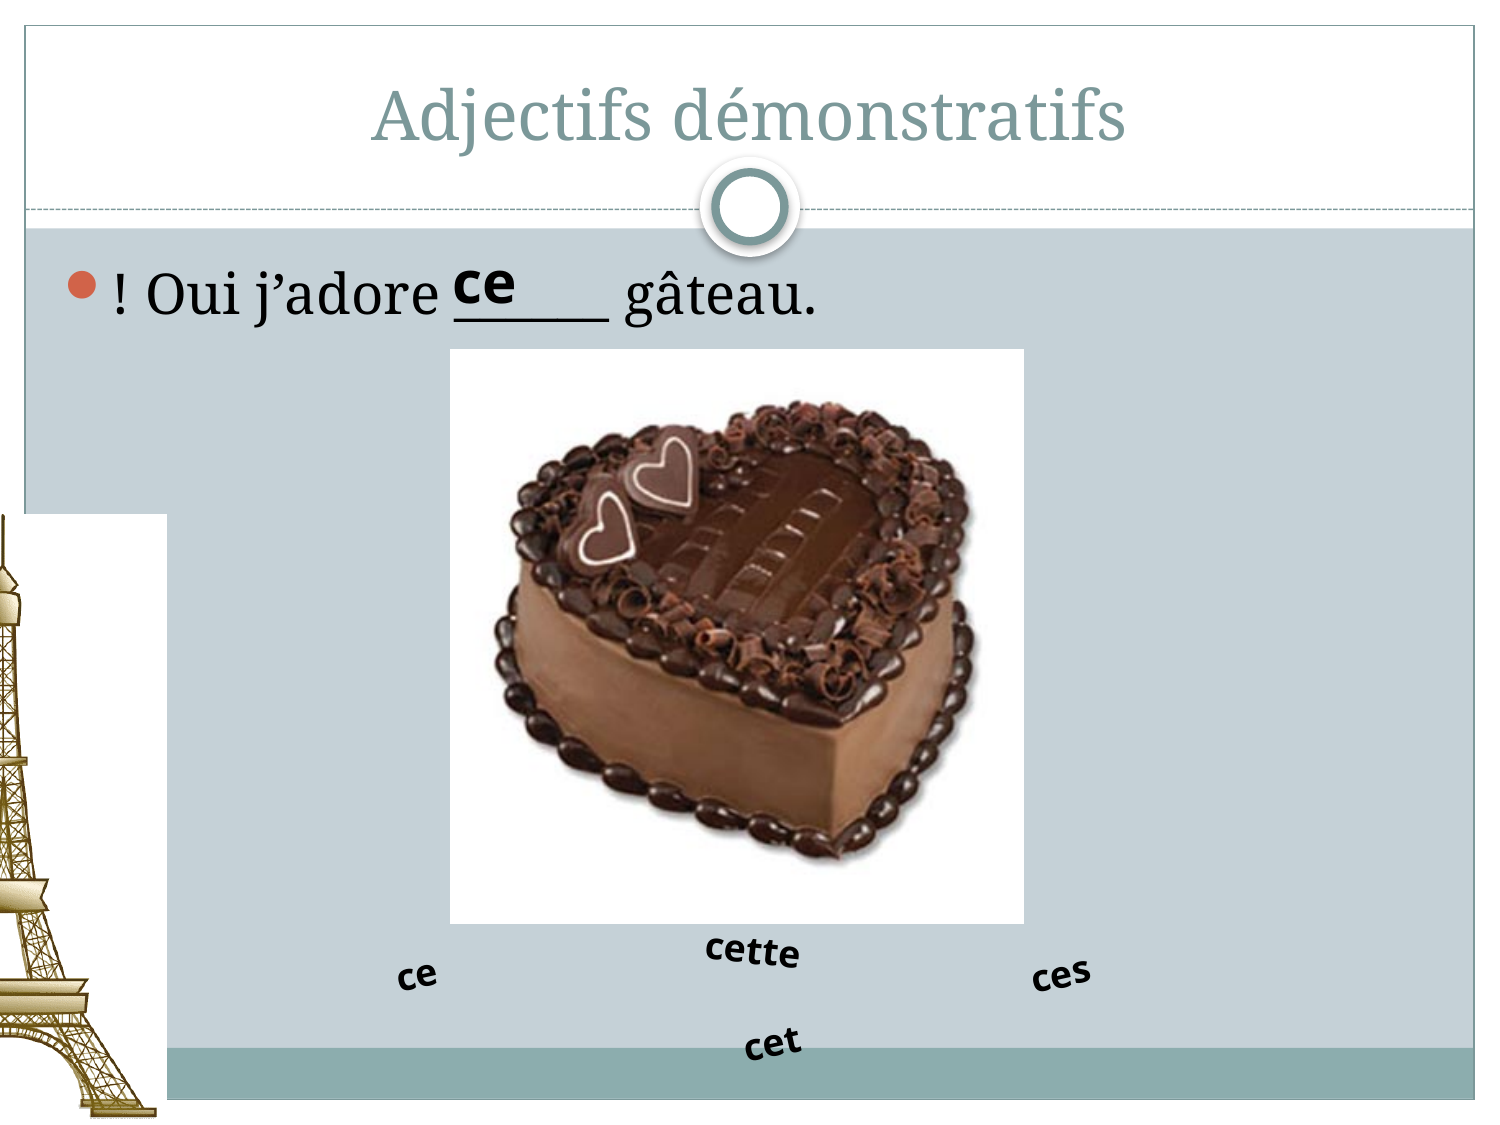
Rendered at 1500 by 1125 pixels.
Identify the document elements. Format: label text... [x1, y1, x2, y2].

picture [449, 349, 1025, 925]
text_box ce [375, 934, 484, 1010]
text_box cette [687, 935, 942, 991]
text_box ce [437, 237, 738, 323]
title Adjectifs démonstratifs [49, 37, 1450, 162]
picture [0, 514, 167, 1125]
list ! Oui j’adore ______ gâteau. [49, 250, 1445, 863]
text_box ces [1010, 855, 1463, 1012]
text_box cet [722, 964, 996, 1081]
